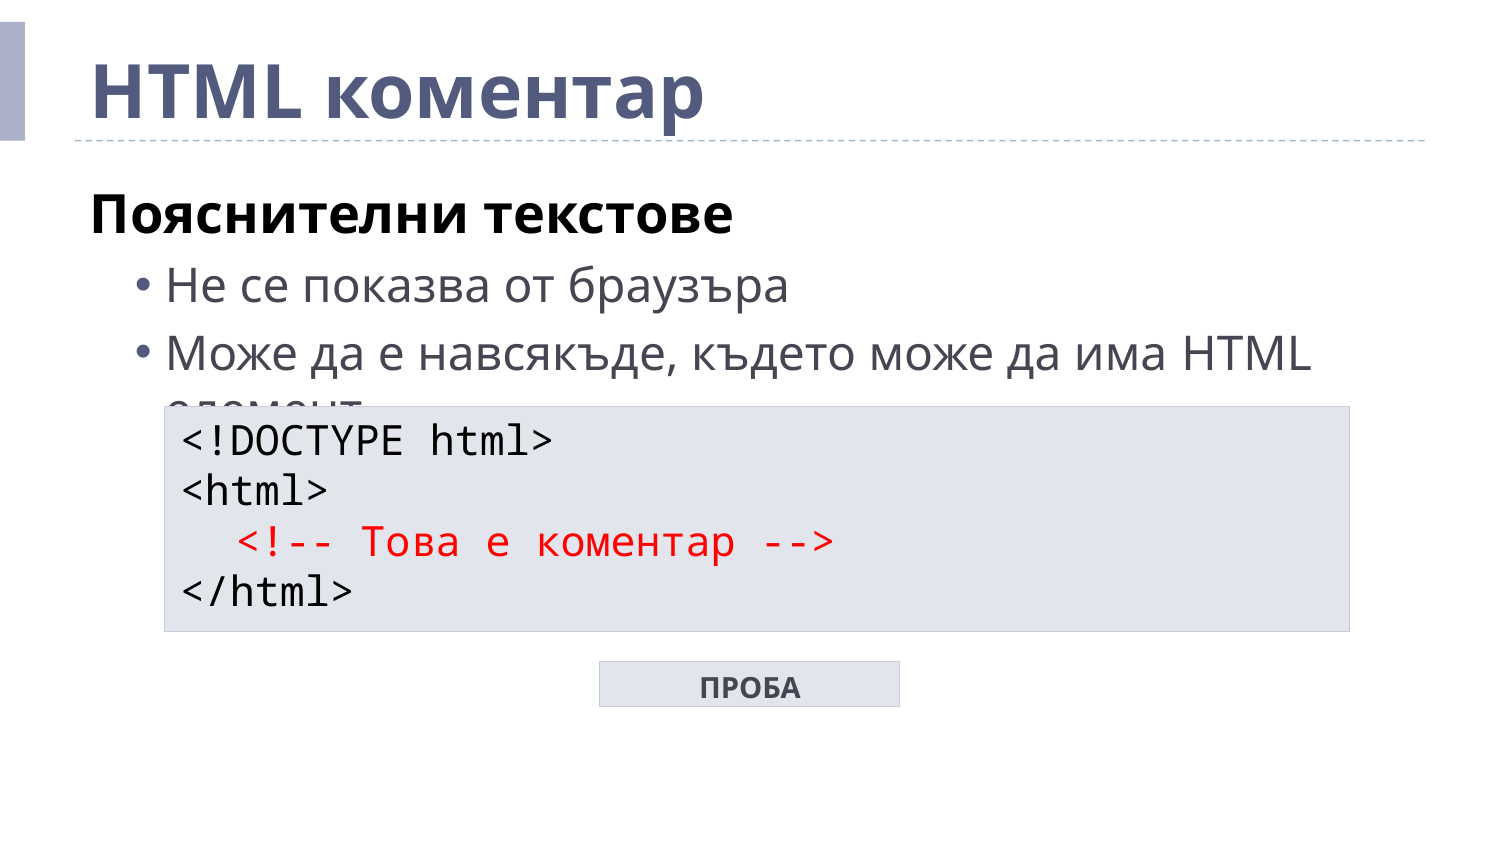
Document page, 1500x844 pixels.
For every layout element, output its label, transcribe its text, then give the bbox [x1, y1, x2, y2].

list Пояснителни текстове Не се показва от браузъра Може да е навсякъде, където може да има HTML елемент [75, 171, 1475, 835]
title HTML коментар [75, 18, 1475, 141]
text_box ПРОБА [599, 661, 900, 707]
text_box <!DOCTYPE html> <html> <!-- Това е коментар --> </html> [164, 406, 1350, 632]
